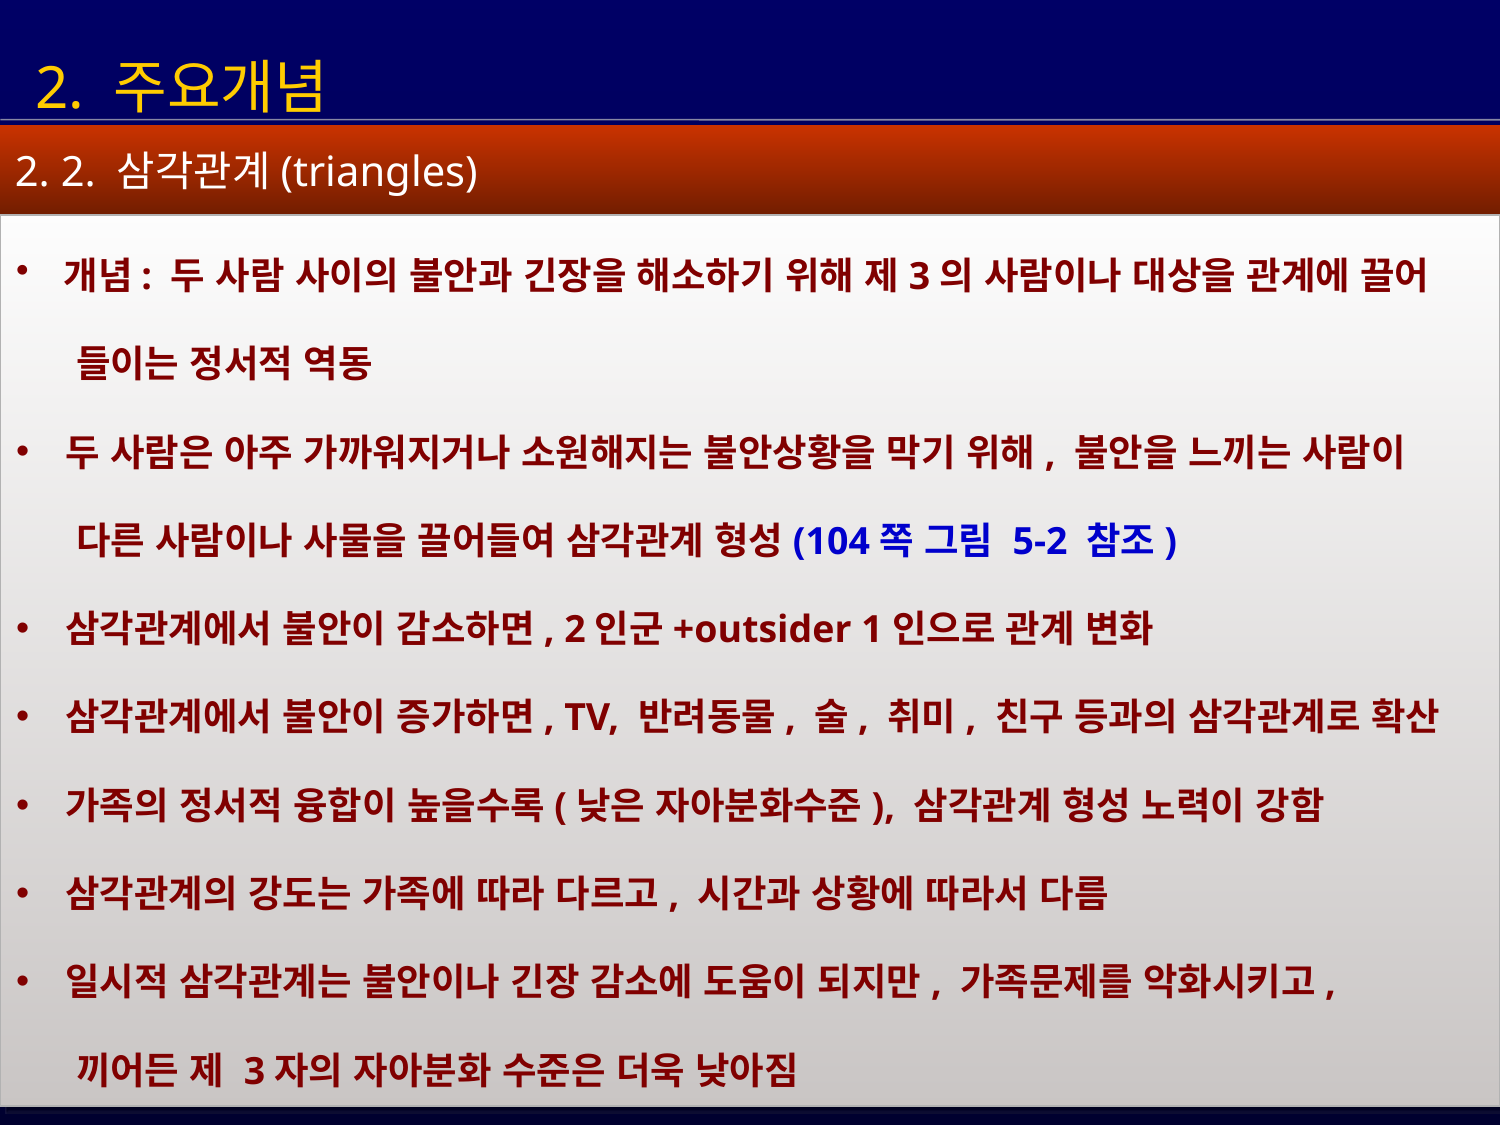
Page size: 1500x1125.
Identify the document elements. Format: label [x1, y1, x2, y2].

text_box [0, 42, 1500, 1107]
